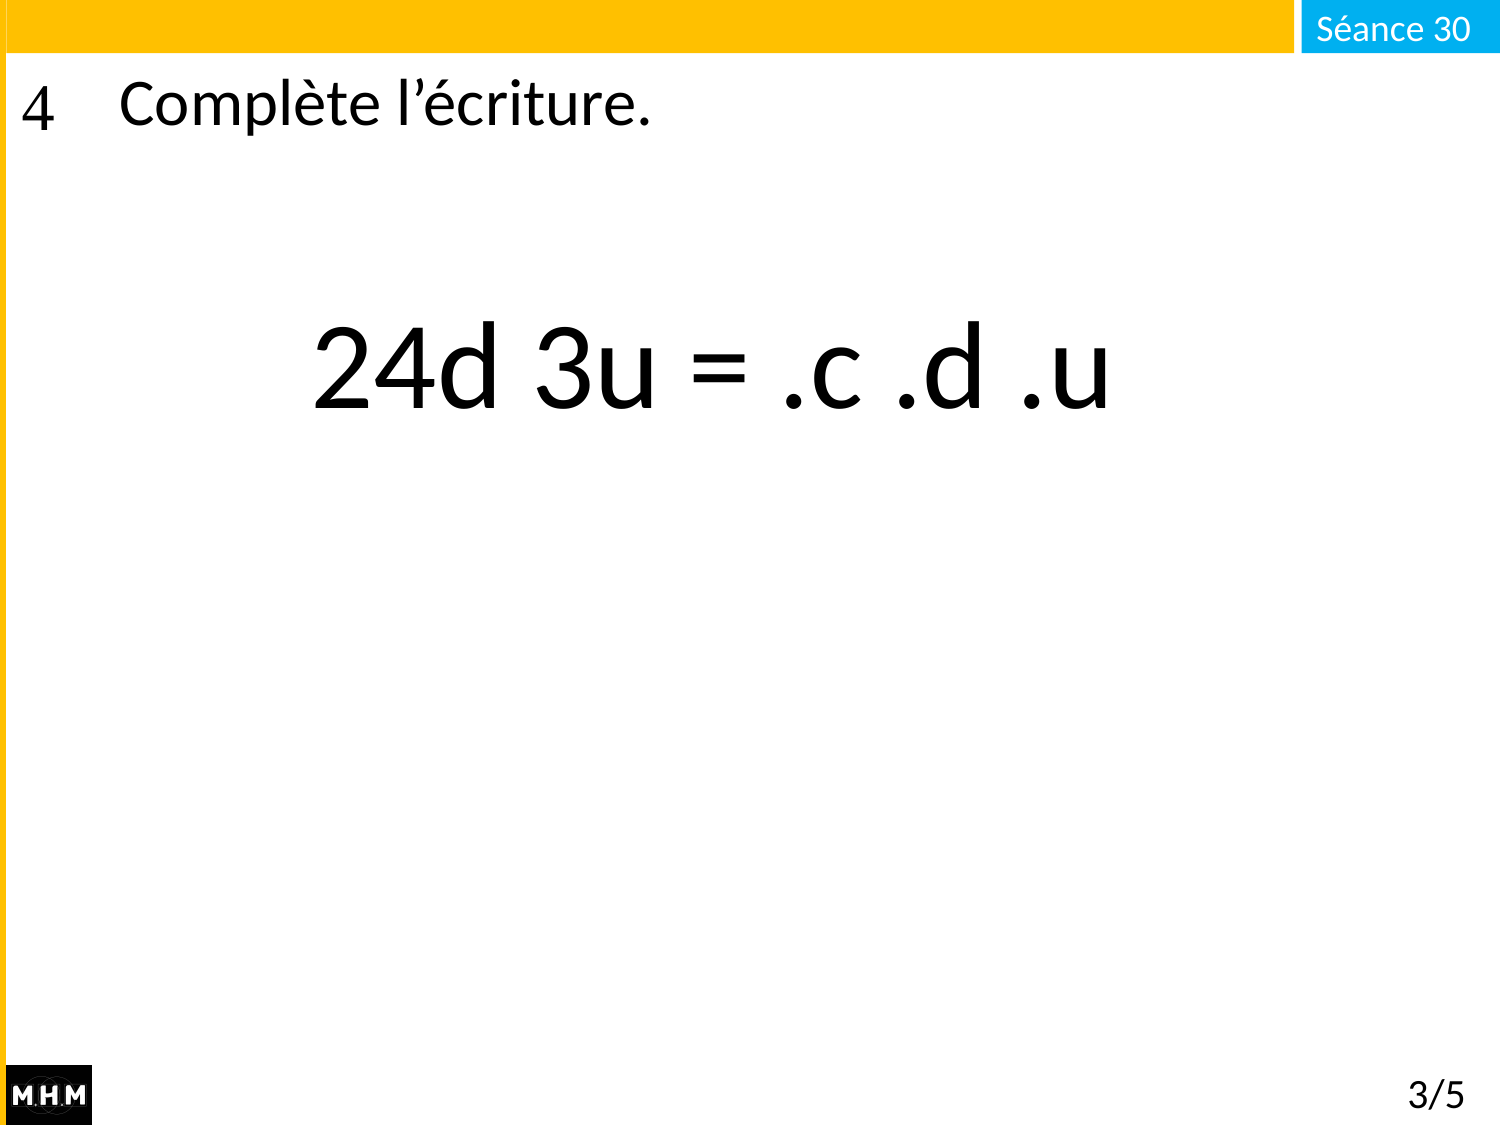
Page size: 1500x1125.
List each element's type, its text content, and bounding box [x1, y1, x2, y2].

list 3/5 [1373, 1064, 1500, 1125]
text_box 24d 3u = .c .d .u [52, 275, 1374, 441]
picture [6, 1065, 92, 1125]
title Complète l’écriture. [104, 60, 1391, 148]
